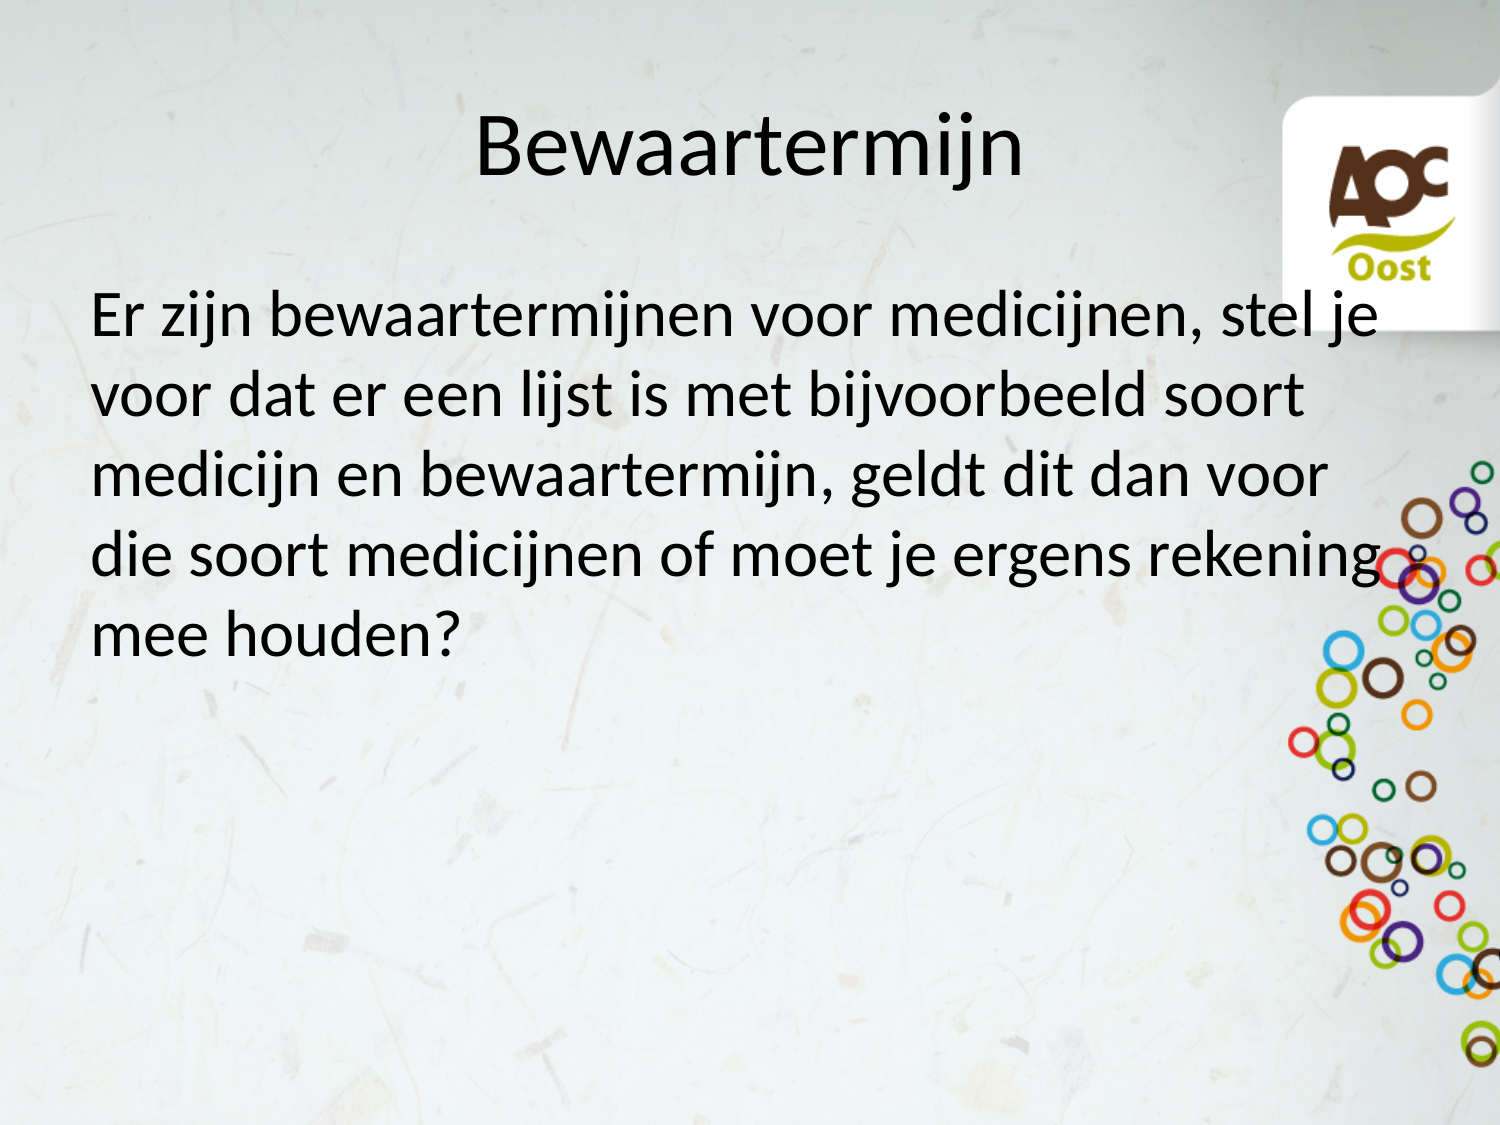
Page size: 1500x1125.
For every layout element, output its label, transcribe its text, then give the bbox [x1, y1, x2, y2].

title Bewaartermijn [75, 45, 1425, 233]
picture [0, 0, 1500, 1125]
list Er zijn bewaartermijnen voor medicijnen, stel je voor dat er een lijst is met bijvoorbeeld soort medicijn en bewaartermijn, geldt dit dan voor die soort medicijnen of moet je ergens rekening mee houden? [75, 262, 1425, 1005]
